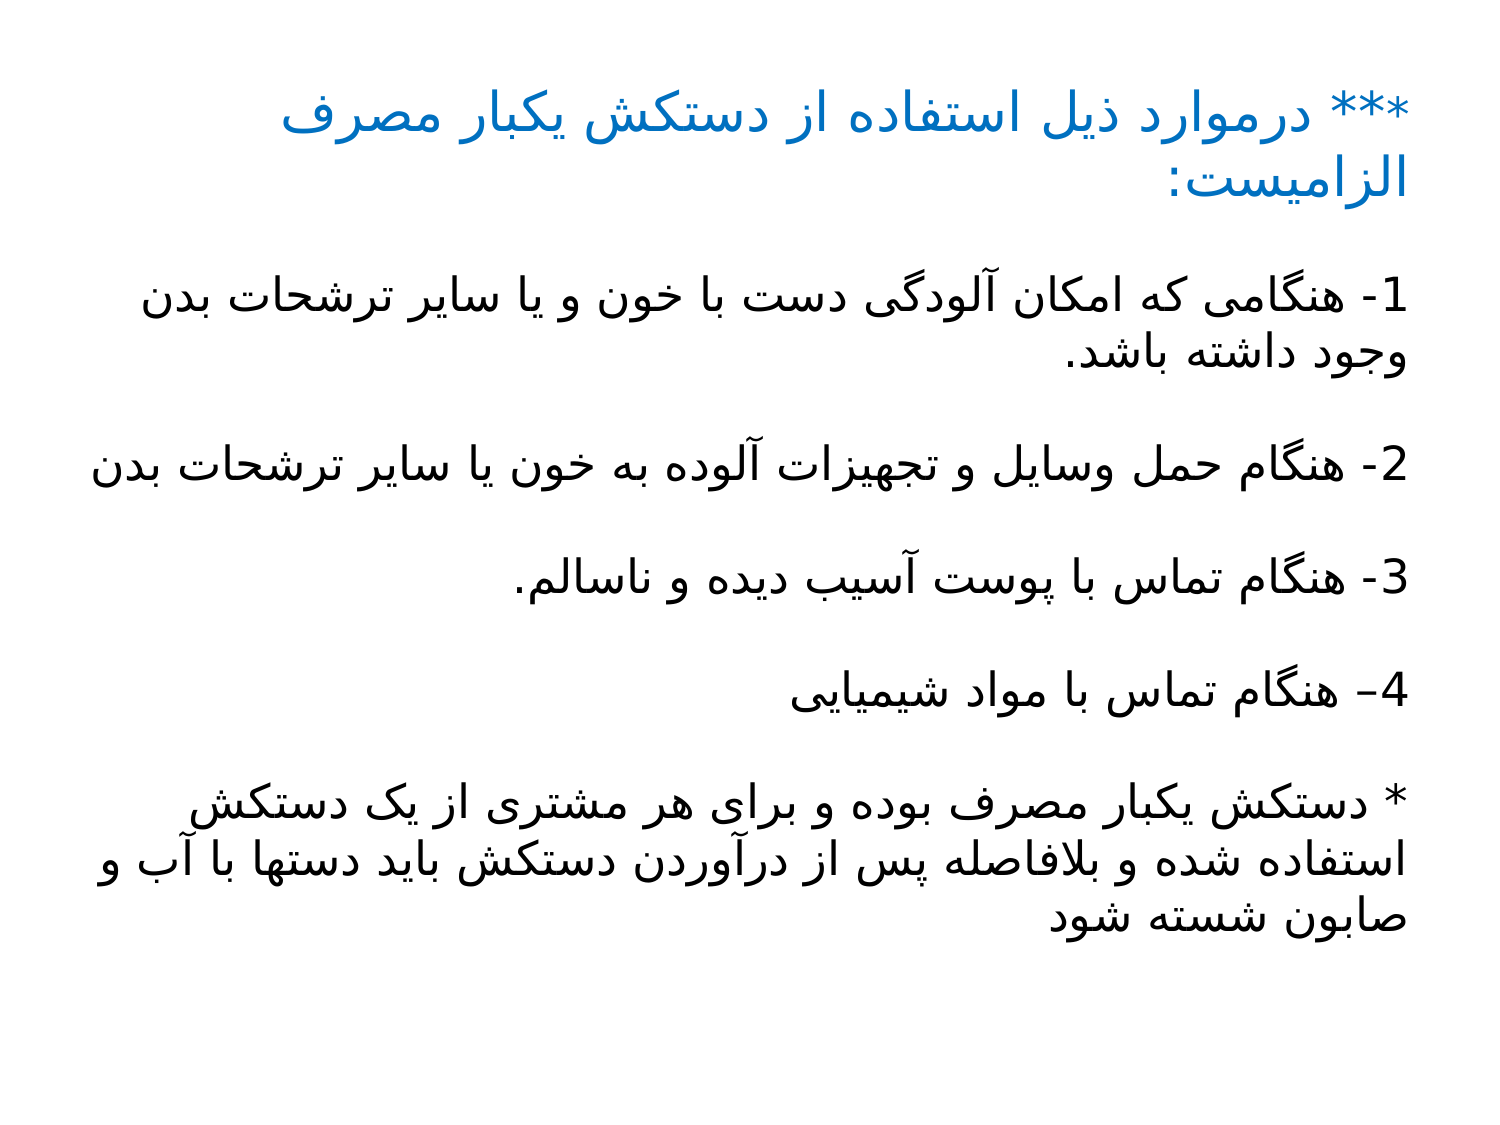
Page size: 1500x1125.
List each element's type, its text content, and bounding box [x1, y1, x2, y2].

title *** درموارد ذیل استفاده از دستکش یکبار مصرف الزامیست: 1- هنگامی که امکان آلودگی دست با خون و یا سایر ترشحات بدن وجود داشته باشد. 2- هنگام حمل وسایل و تجهیزات آلوده به خون یا سایر ترشحات بدن 3- هنگام تماس با پوست آسیب دیده و ناسالم. 4– هنگام تماس با مواد شیمیایی * دستکش یکبار مصرف بوده و برای هر مشتری از یک دستکش استفاده شده و بلافاصله پس از درآوردن دستکش باید دستها با آب و صابون شسته شود [75, 45, 1425, 973]
